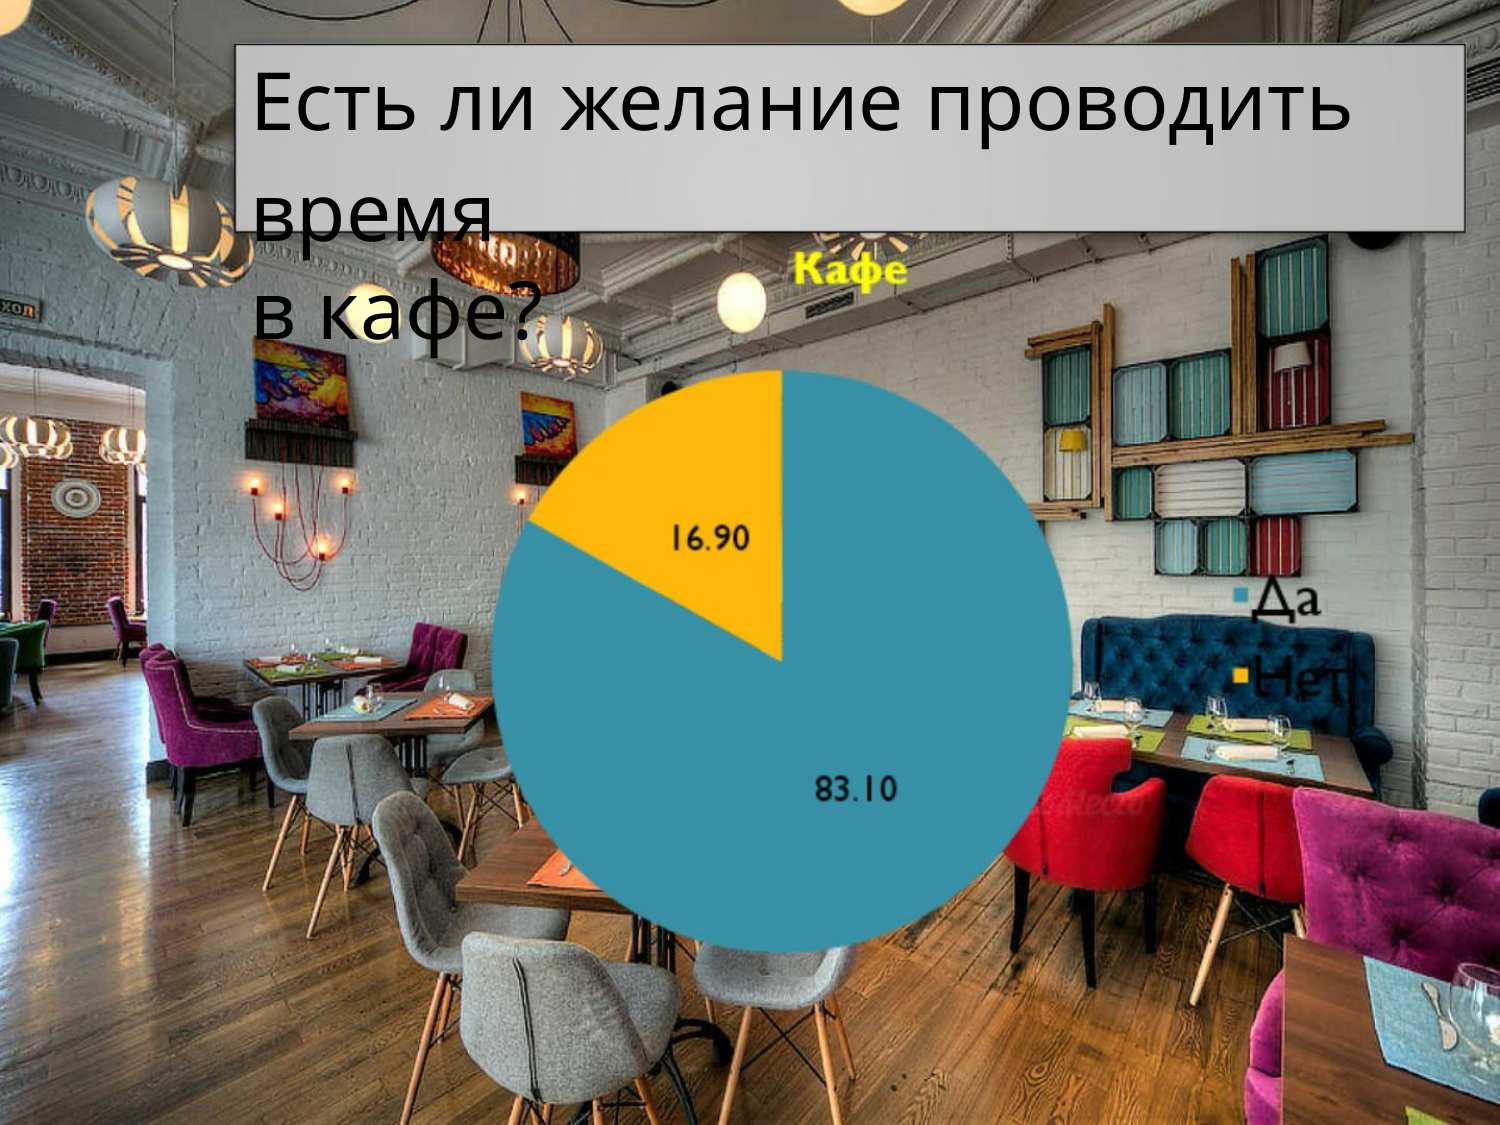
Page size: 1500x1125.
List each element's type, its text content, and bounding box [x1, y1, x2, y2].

text_box Есть ли желание проводить время в кафе? [250, 35, 1449, 356]
text_box [0, 0, 1500, 1125]
